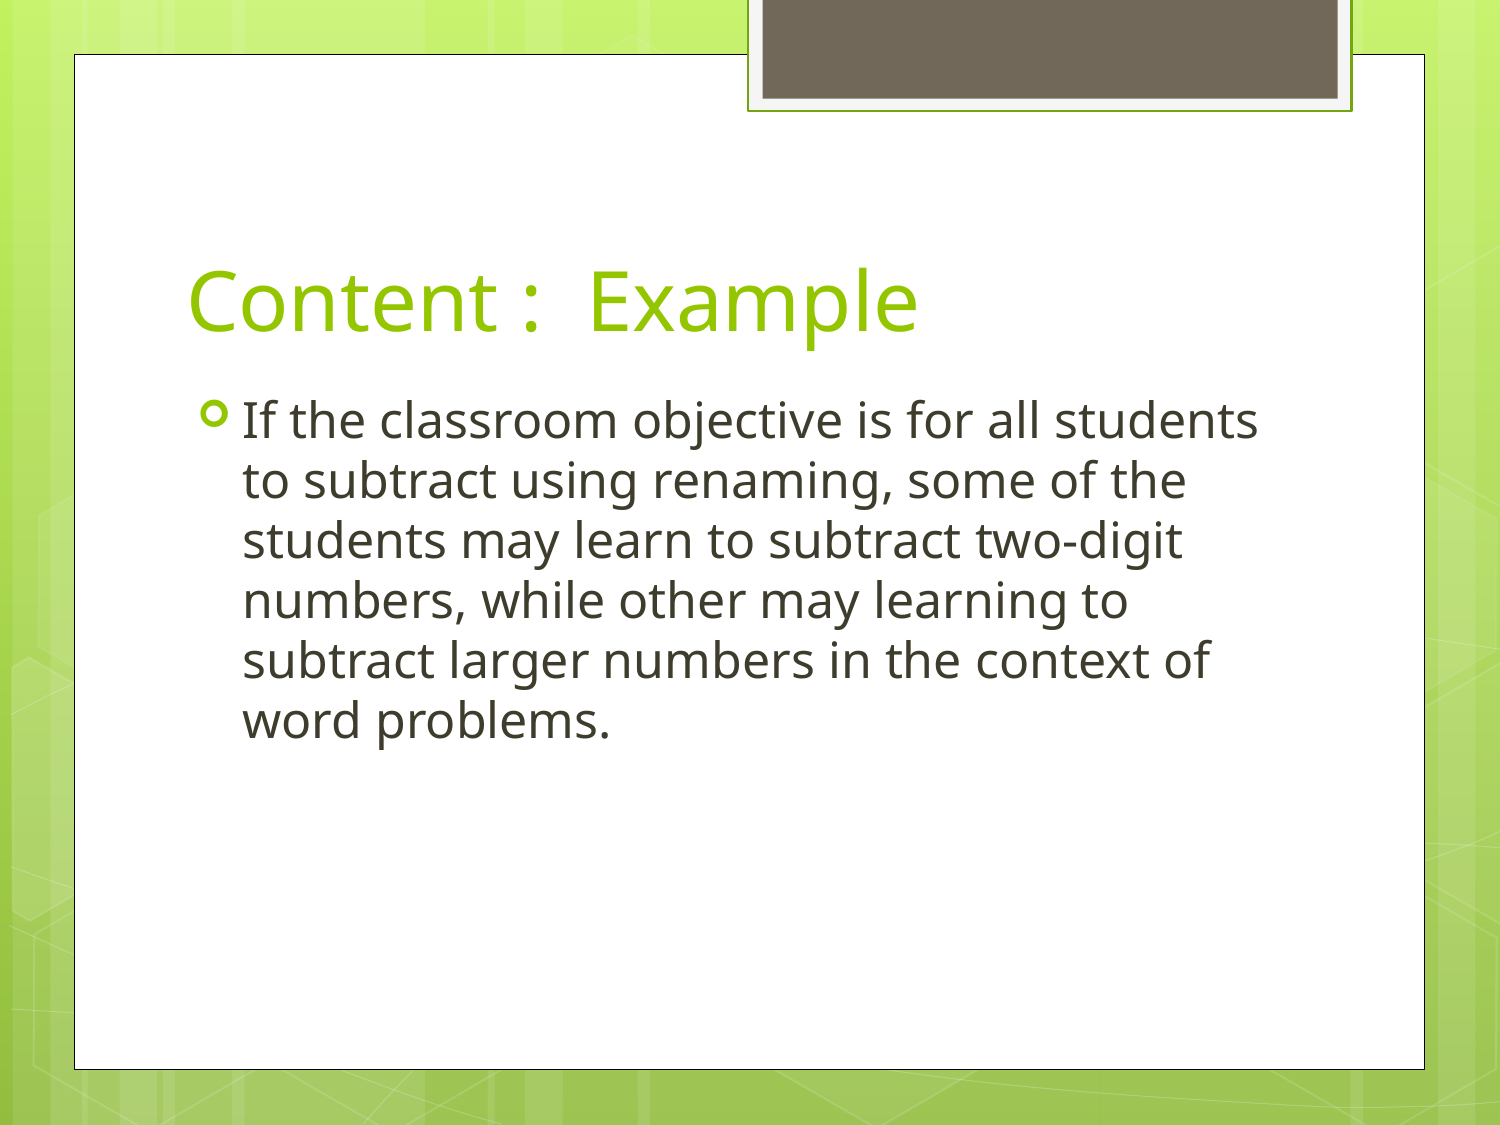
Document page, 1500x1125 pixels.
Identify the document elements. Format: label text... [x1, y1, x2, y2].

title Content : Example [171, 168, 1324, 357]
list If the classroom objective is for all students to subtract using renaming, some of the students may learn to subtract two-digit numbers, while other may learning to subtract larger numbers in the context of word problems. [171, 381, 1283, 957]
